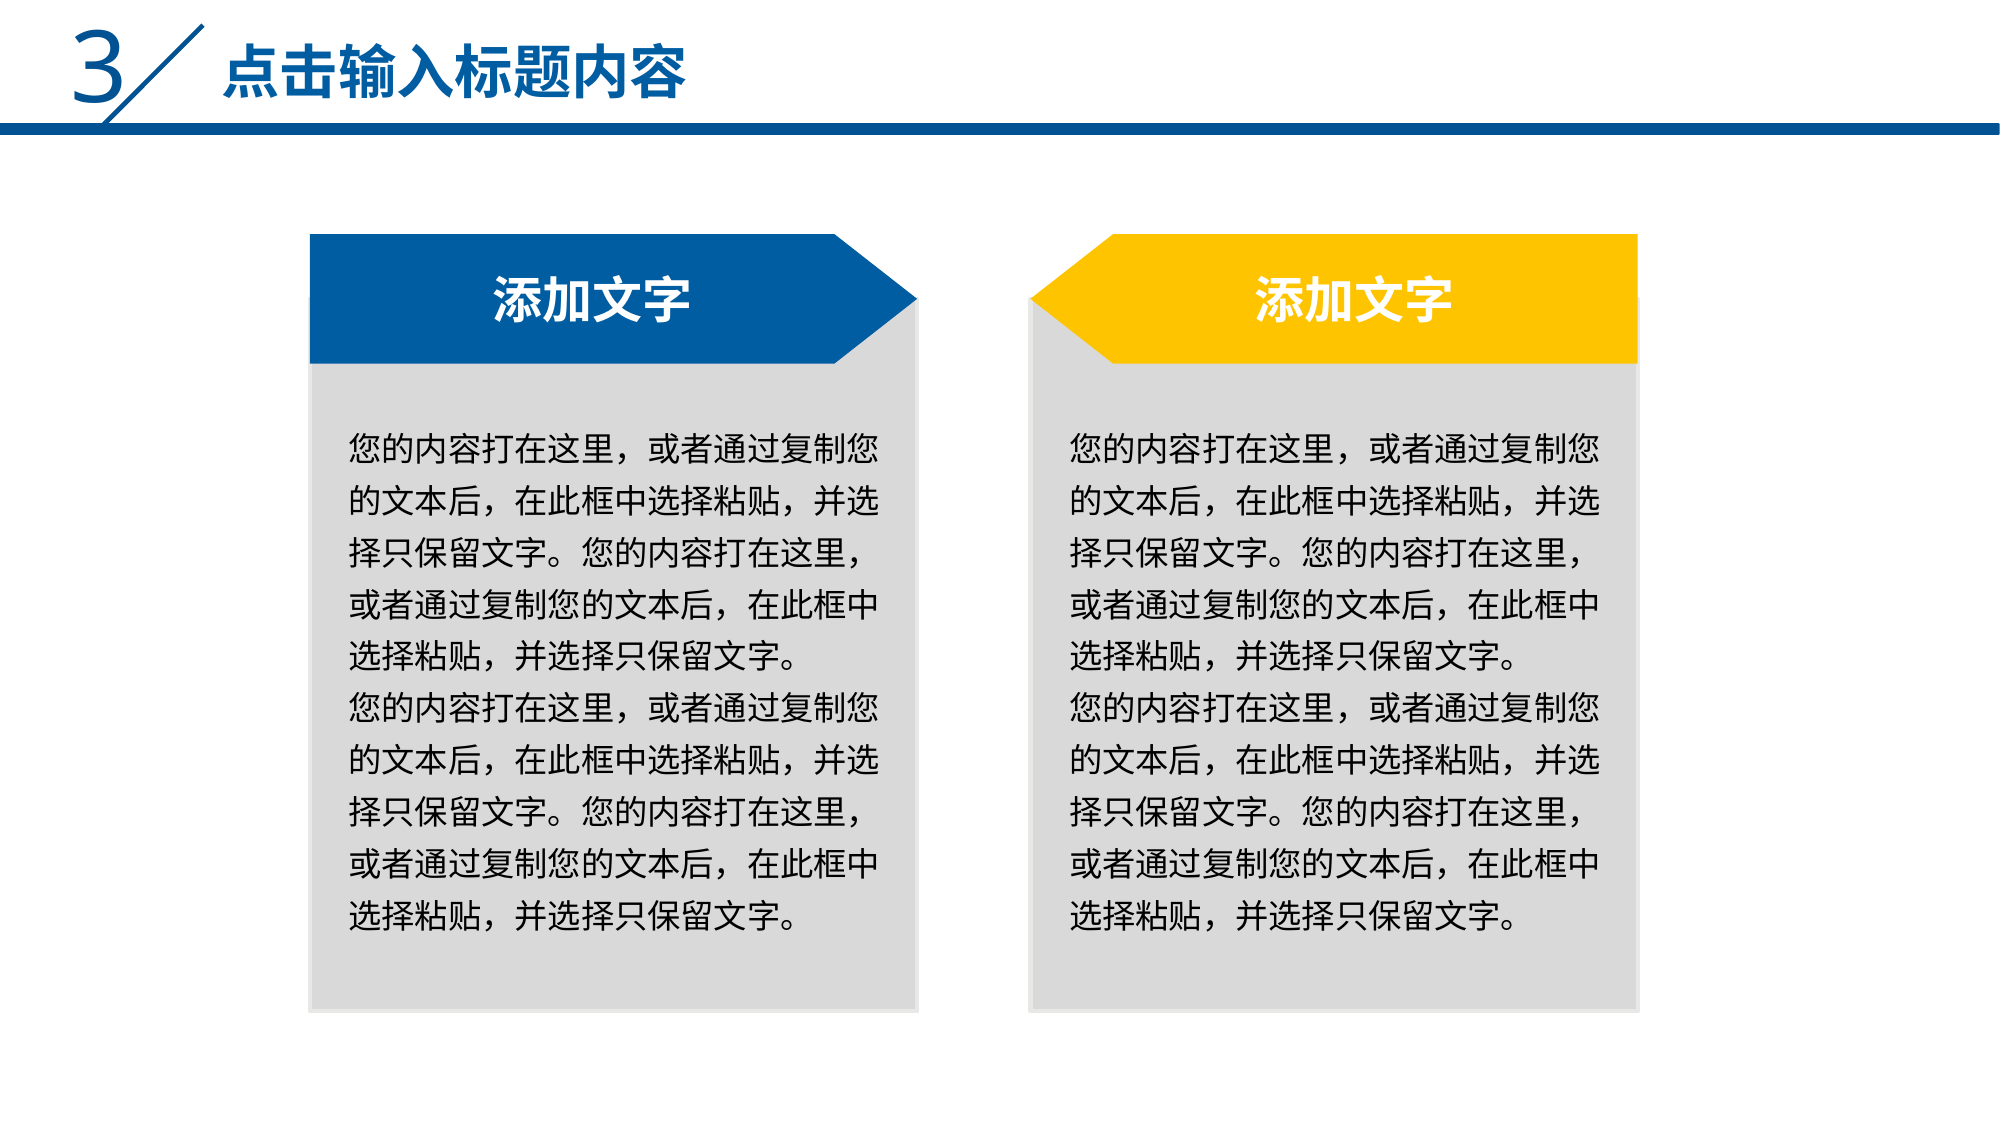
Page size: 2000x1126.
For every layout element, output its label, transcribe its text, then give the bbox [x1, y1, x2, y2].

text_box 添加文字 [309, 234, 918, 364]
text_box [1028, 297, 1640, 1013]
text_box [308, 297, 919, 1013]
text_box 添加文字 [1030, 234, 1638, 364]
text_box 点击输入标题内容 [185, 27, 725, 113]
text_box 您的内容打在这里，或者通过复制您的文本后，在此框中选择粘贴，并选择只保留文字。您的内容打在这里，或者通过复制您的文本后，在此框中选择粘贴，并选择只保留文字。 您的内容打在这里，或者通过复制您的文本后，在此框中选择粘贴，并选择只保留文字。您的内容打在这里，或者通过复制您的文本后，在此框中选择粘贴，并选择只保留文字。 [1054, 408, 1638, 943]
text_box 您的内容打在这里，或者通过复制您的文本后，在此框中选择粘贴，并选择只保留文字。您的内容打在这里，或者通过复制您的文本后，在此框中选择粘贴，并选择只保留文字。 您的内容打在这里，或者通过复制您的文本后，在此框中选择粘贴，并选择只保留文字。您的内容打在这里，或者通过复制您的文本后，在此框中选择粘贴，并选择只保留文字。 [333, 408, 918, 943]
